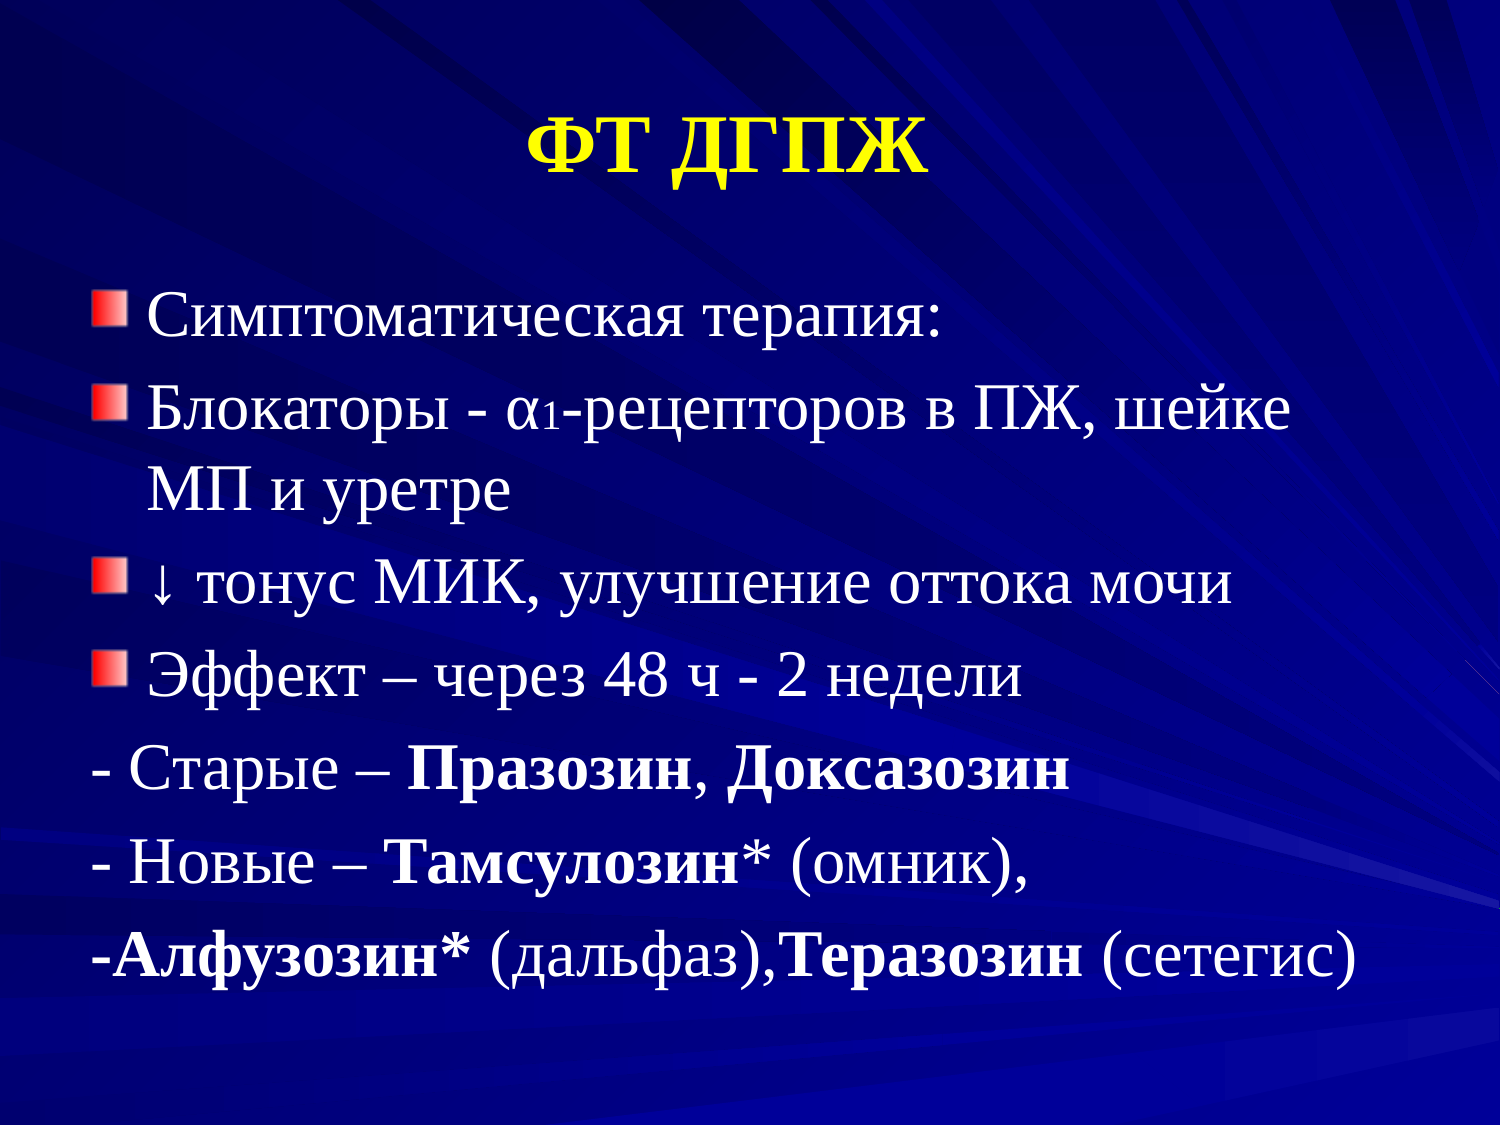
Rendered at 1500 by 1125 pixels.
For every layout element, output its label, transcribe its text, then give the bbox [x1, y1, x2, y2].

list Симптоматическая терапия: Блокаторы - α1-рецепторов в ПЖ, шейке МП и уретре ↓ тонус МИК, улучшение оттока мочи Эффект – через 48 ч - 2 недели - Старые – Празозин, Доксазозин - Новые – Тамсулозин* (омник), -Алфузозин* (дальфаз),Теразозин (сетегис) [74, 262, 1426, 1076]
picture [90, 648, 132, 691]
picture [90, 288, 132, 331]
picture [90, 555, 132, 598]
picture [90, 382, 132, 425]
title ФТ ДГПЖ [74, 45, 1426, 234]
